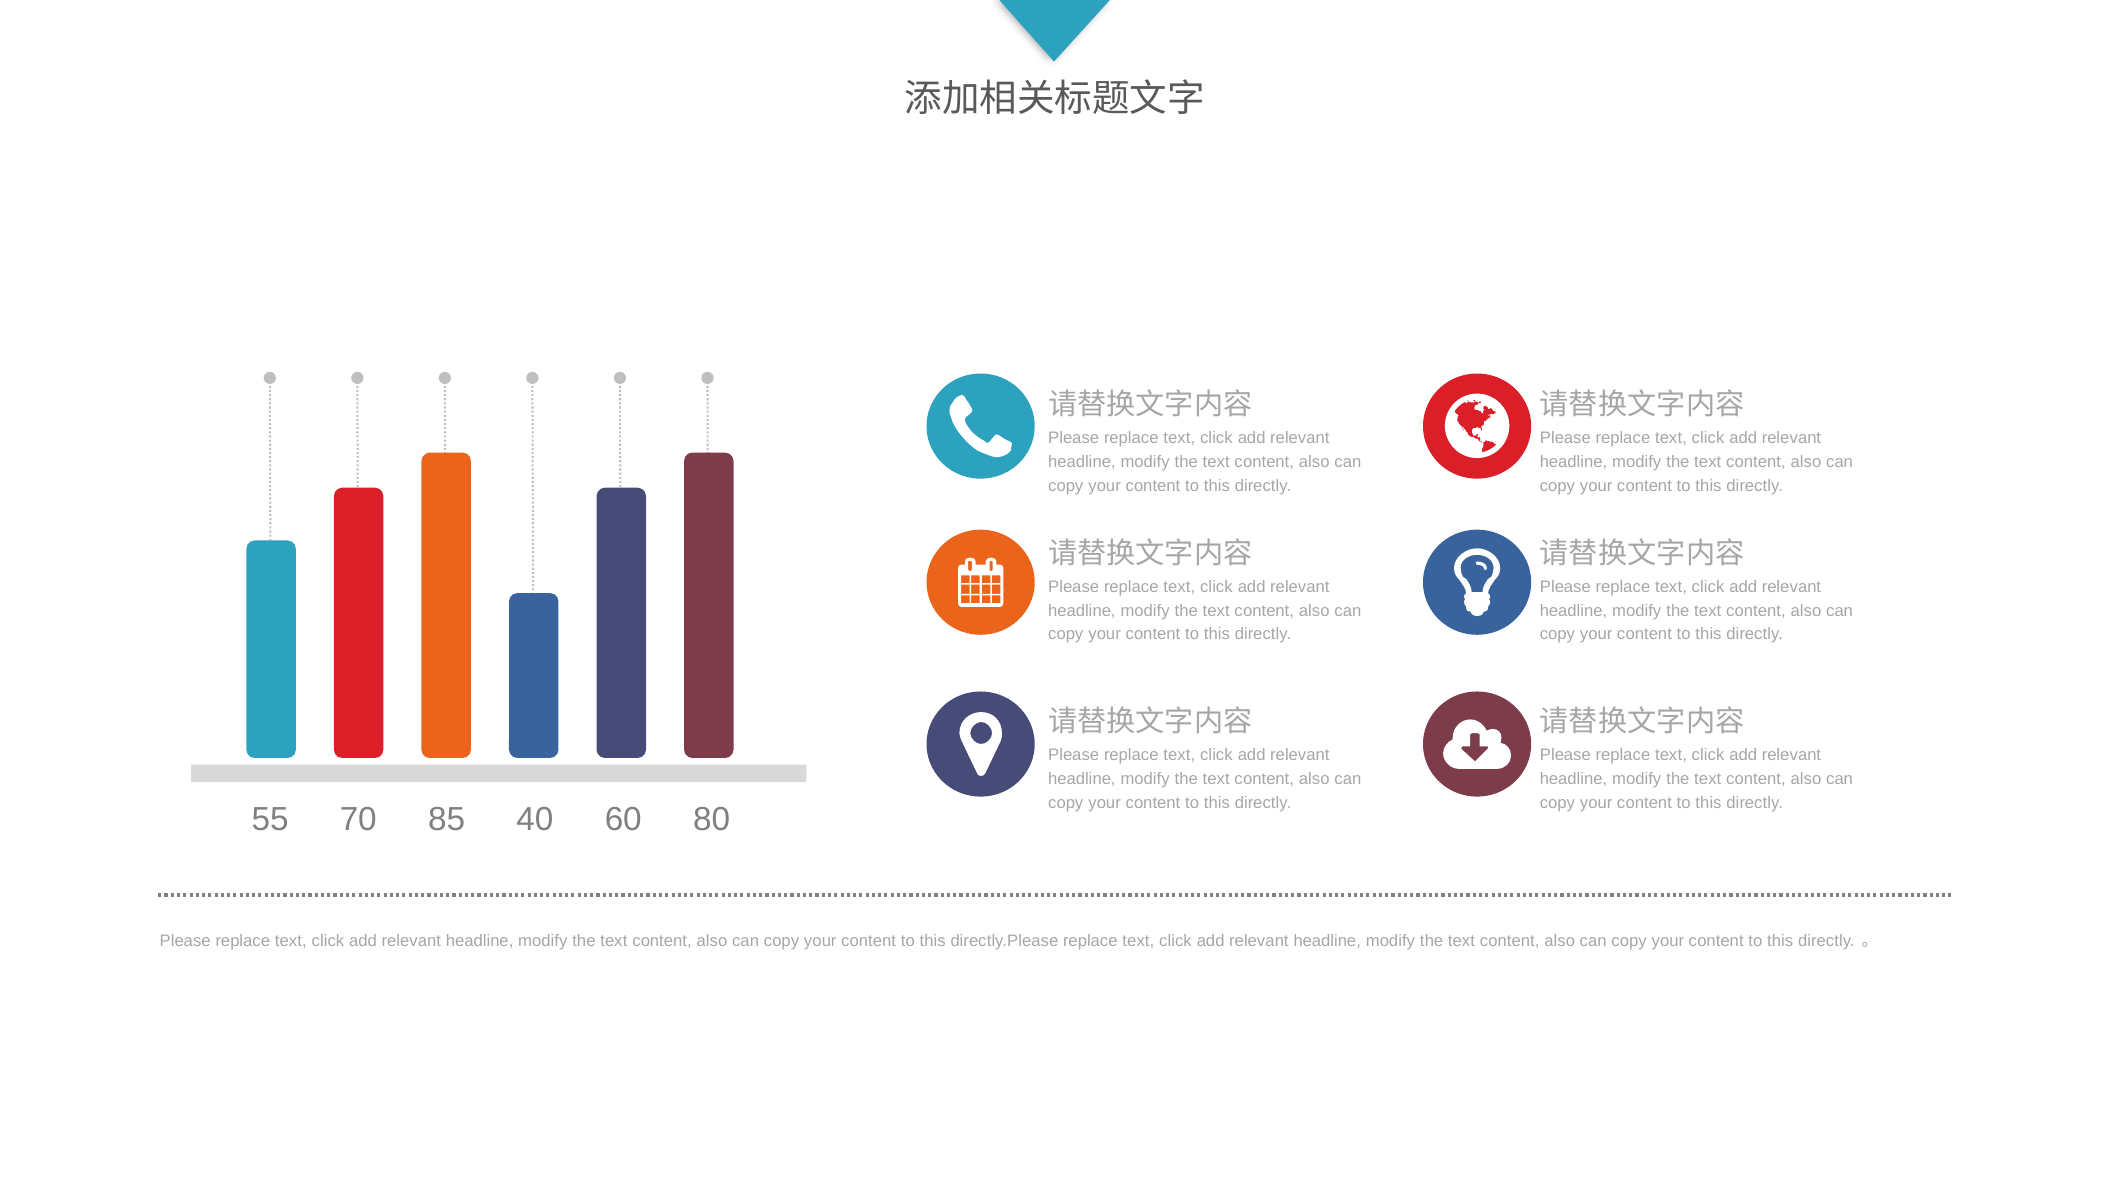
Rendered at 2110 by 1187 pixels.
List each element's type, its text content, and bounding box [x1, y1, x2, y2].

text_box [684, 377, 734, 758]
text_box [1422, 373, 1532, 479]
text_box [421, 377, 471, 758]
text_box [1048, 527, 1383, 643]
text_box 70 [339, 789, 377, 837]
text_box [246, 377, 296, 758]
text_box 60 [604, 789, 642, 837]
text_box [1048, 378, 1392, 494]
text_box [190, 763, 807, 783]
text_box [926, 373, 1035, 479]
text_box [1539, 527, 1874, 643]
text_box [1539, 695, 1874, 811]
text_box 添加相关标题文字 [871, 67, 1238, 125]
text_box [1422, 691, 1532, 797]
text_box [509, 377, 559, 758]
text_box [1048, 695, 1383, 811]
text_box 40 [516, 789, 554, 837]
text_box 55 [251, 789, 289, 837]
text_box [1422, 529, 1532, 635]
text_box 85 [428, 789, 466, 837]
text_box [926, 691, 1035, 797]
text_box Please replace text, click add relevant headline, modify the text content, also can copy your content to this directly.Please replace text, click add relevant headline, modify the text content, also can copy your content to this directly.。 [159, 925, 1950, 950]
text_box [333, 377, 384, 758]
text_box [596, 377, 646, 758]
text_box 80 [692, 789, 731, 837]
text_box [997, 0, 1112, 64]
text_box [926, 529, 1035, 635]
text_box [1539, 378, 1874, 494]
